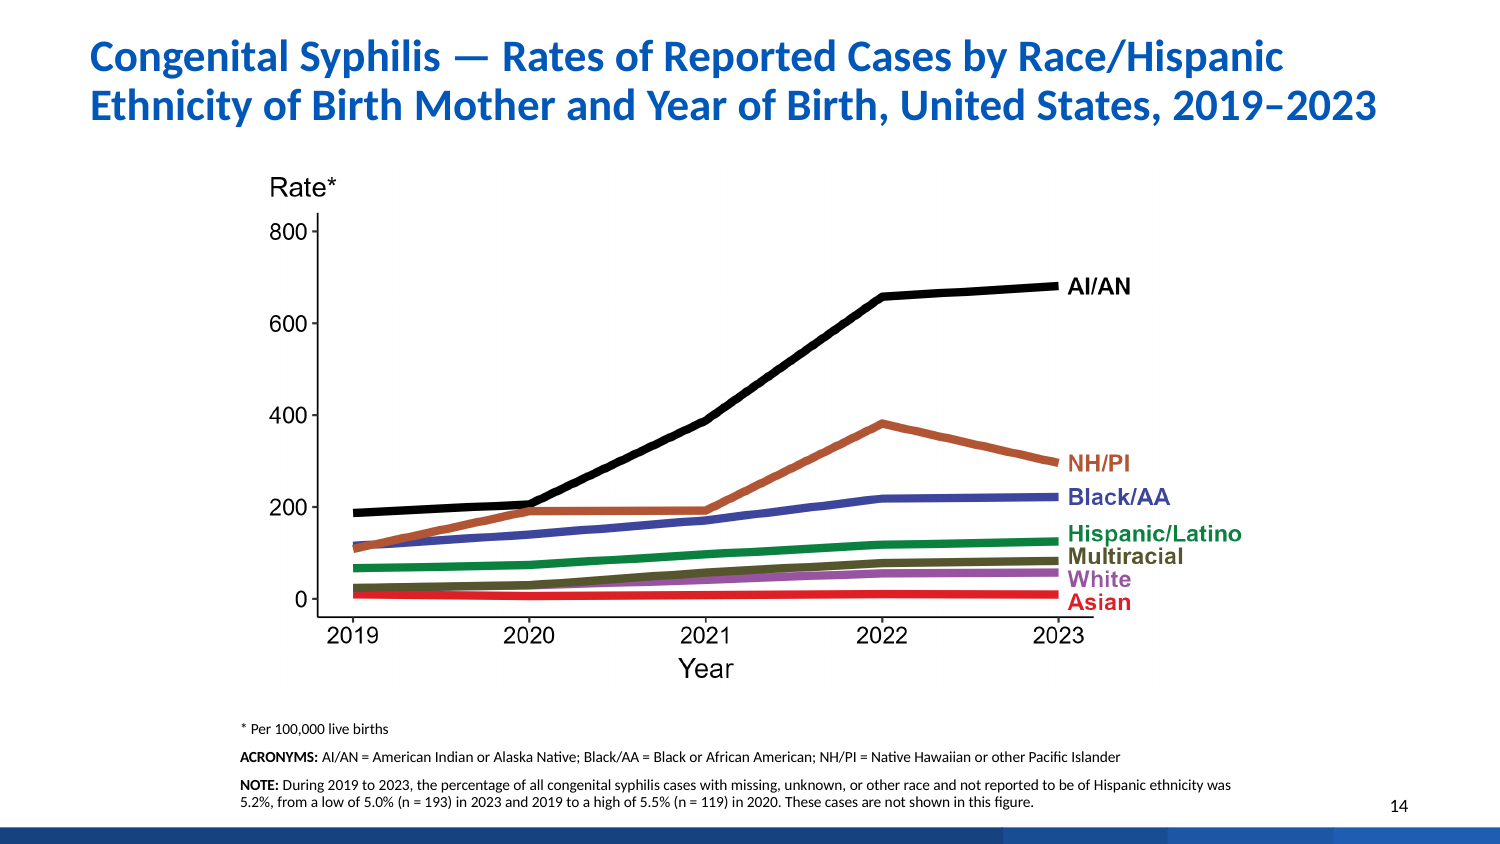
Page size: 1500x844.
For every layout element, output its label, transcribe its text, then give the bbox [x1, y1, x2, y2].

picture [258, 166, 1242, 694]
title Congenital Syphilis — Rates of Reported Cases by Race/Hispanic Ethnicity of Birth Mother and Year of Birth, United States, 2019–2023 [75, 19, 1425, 144]
list * Per 100,000 live births ACRONYMS: AI/AN = American Indian or Alaska Native; Black/AA = Black or African American; NH/PI = Native Hawaiian or other Pacific Islander NOTE: During 2019 to 2023, the percentage of all congenital syphilis cases with missing, unknown, or other race and not reported to be of Hispanic ethnicity was 5.2%, from a low of 5.0% (n = 193) in 2023 and 2019 to a high of 5.5% (n = 119) in 2020. These cases are not shown in this figure. [225, 714, 1275, 820]
